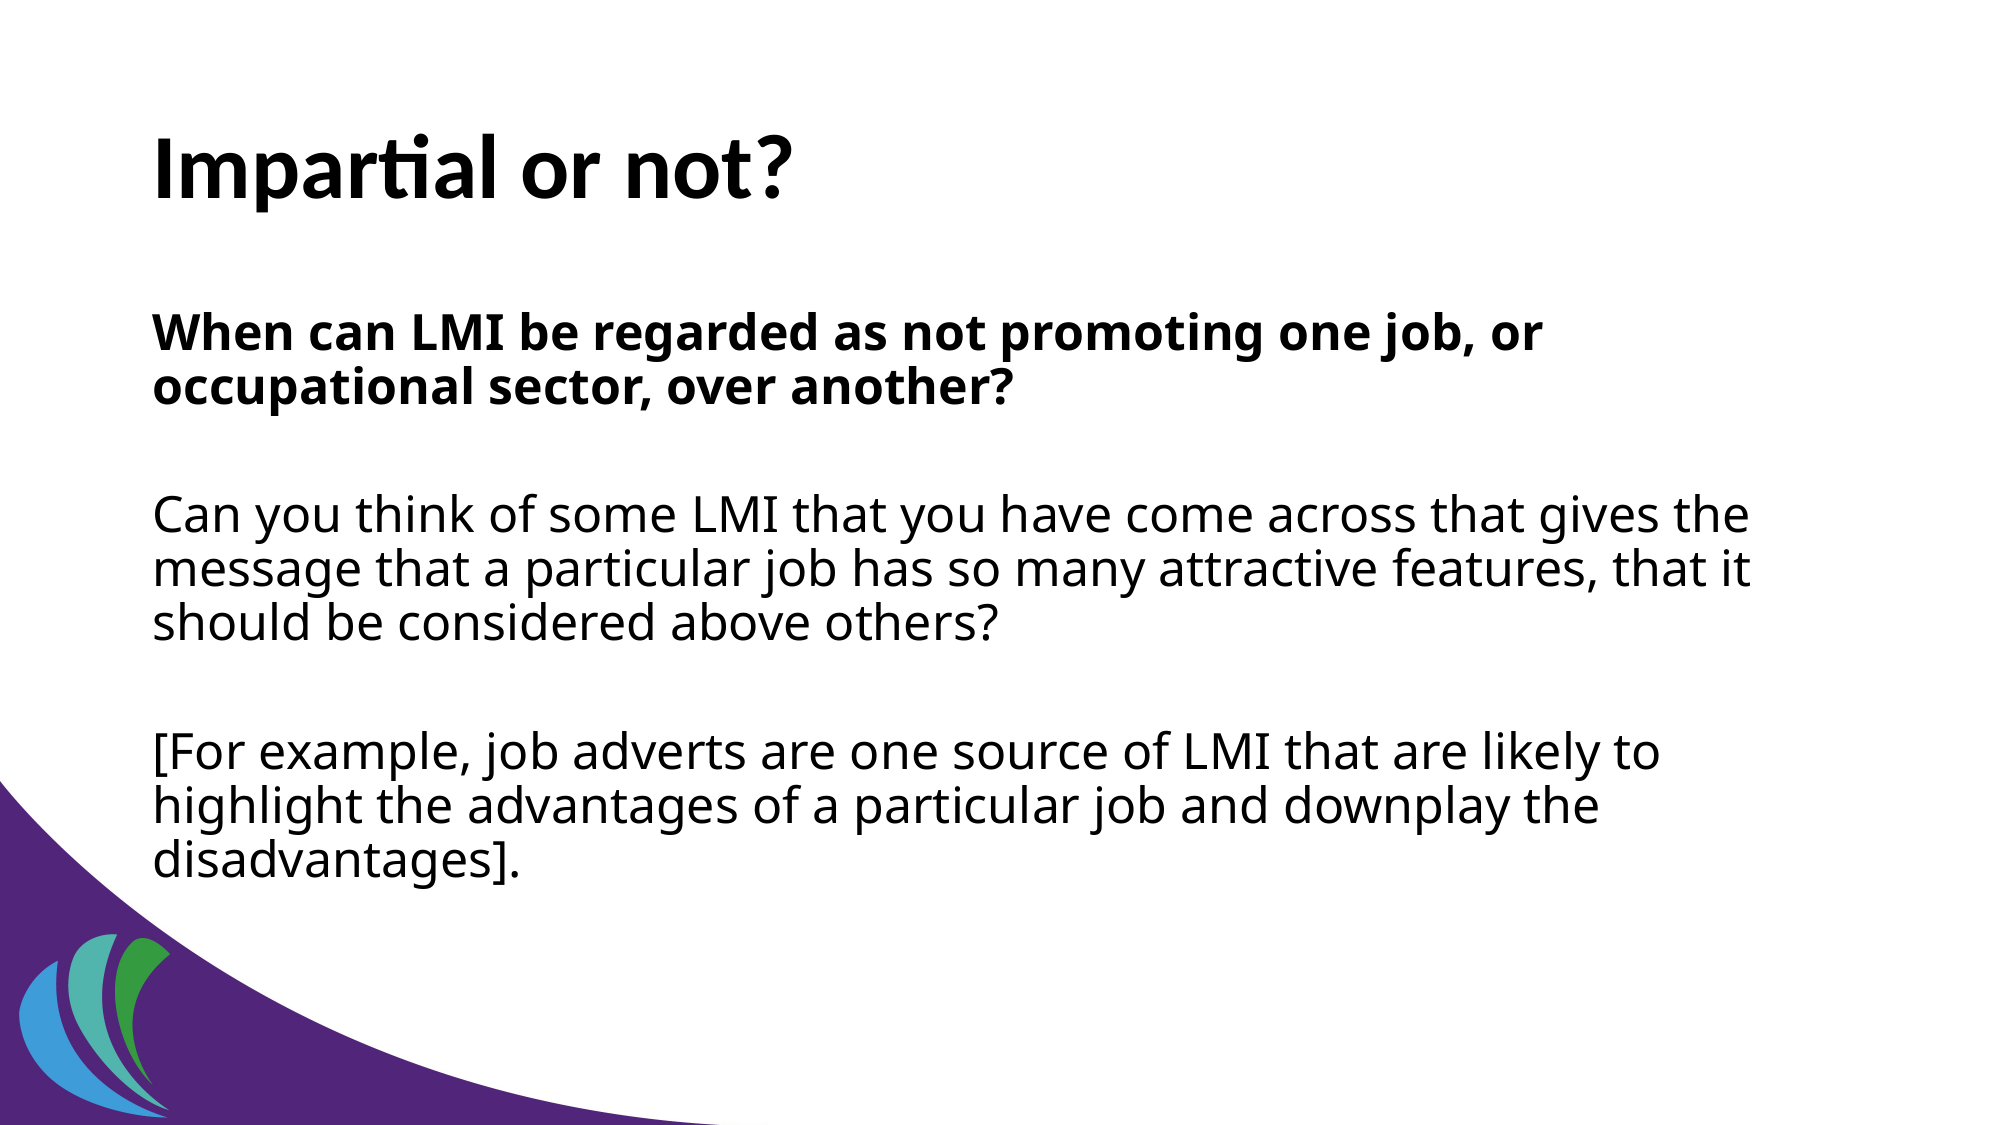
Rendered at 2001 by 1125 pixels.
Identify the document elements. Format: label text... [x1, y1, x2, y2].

list When can LMI be regarded as not promoting one job, or occupational sector, over another? Can you think of some LMI that you have come across that gives the message that a particular job has so many attractive features, that it should be considered above others? [For example, job adverts are one source of LMI that are likely to highlight the advantages of a particular job and downplay the disadvantages]. [137, 299, 1863, 1014]
title Impartial or not? [137, 59, 1863, 278]
picture [0, 1, 2000, 1125]
